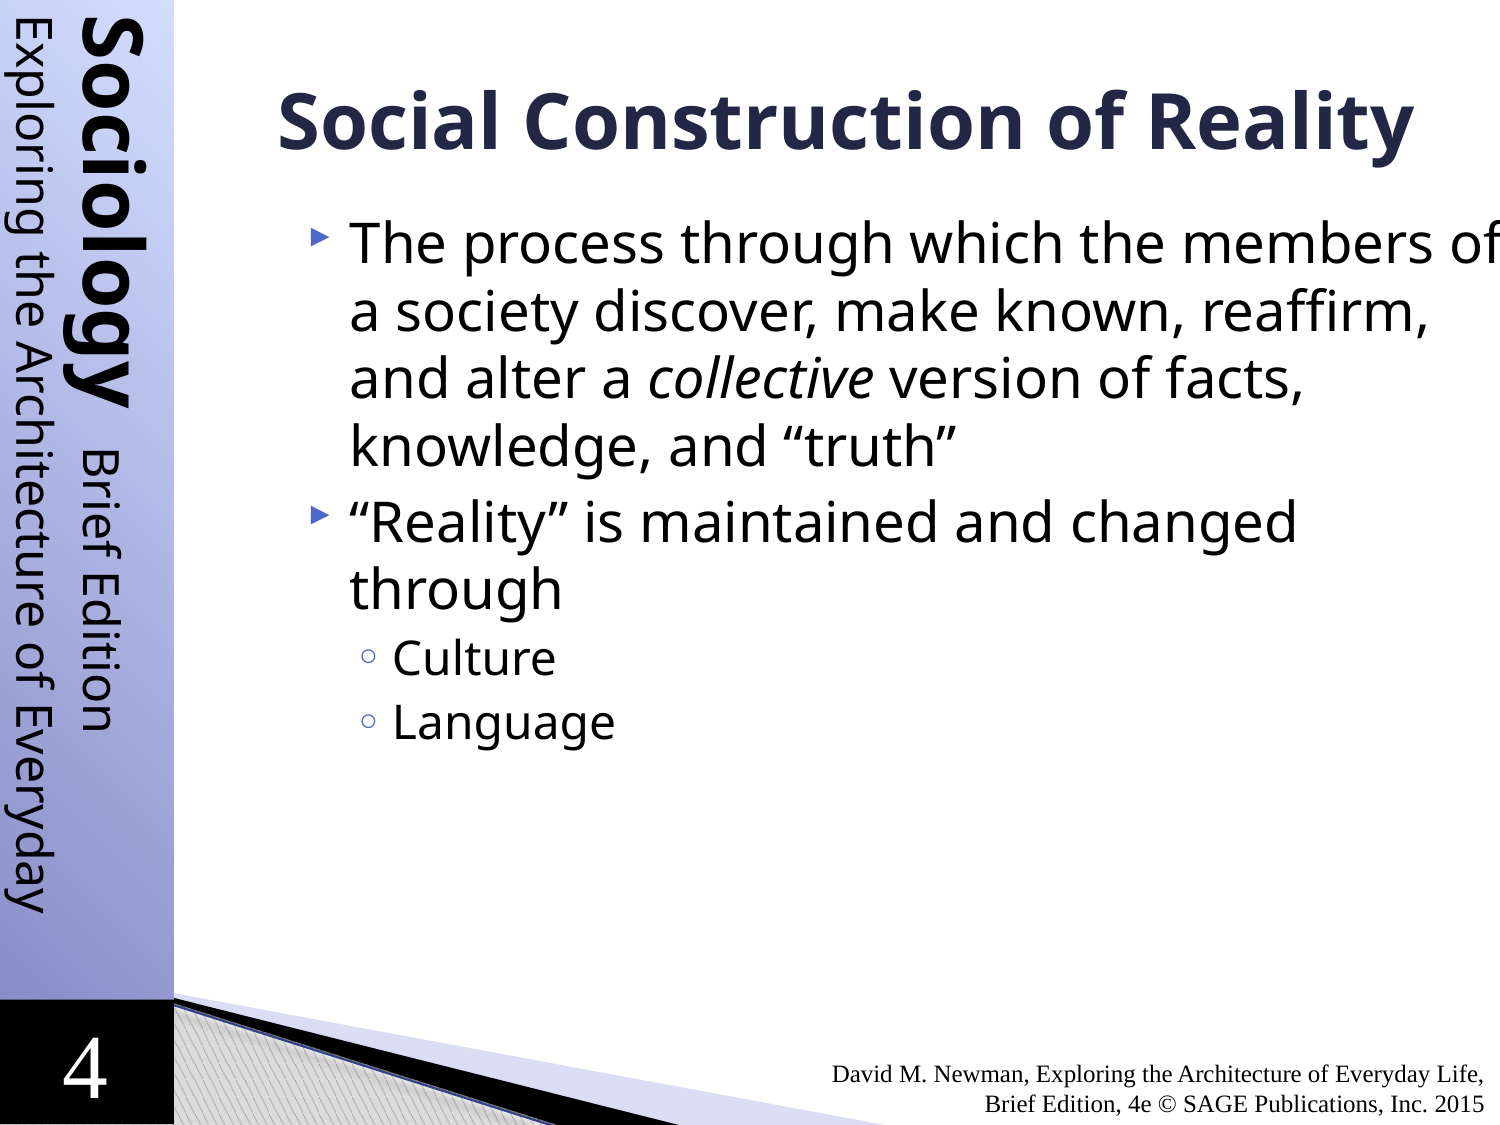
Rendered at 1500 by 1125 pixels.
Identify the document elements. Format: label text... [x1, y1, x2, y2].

title Social Construction of Reality [262, 24, 1500, 213]
picture [174, 1003, 558, 1125]
footer David M. Newman, Exploring the Architecture of Everyday Life, Brief Edition, 4e © SAGE Publications, Inc. 2015 [762, 1065, 1500, 1125]
list The process through which the members of a society discover, make known, reaffirm, and alter a collective version of facts, knowledge, and “truth” “Reality” is maintained and changed through Culture Language [275, 213, 1500, 943]
